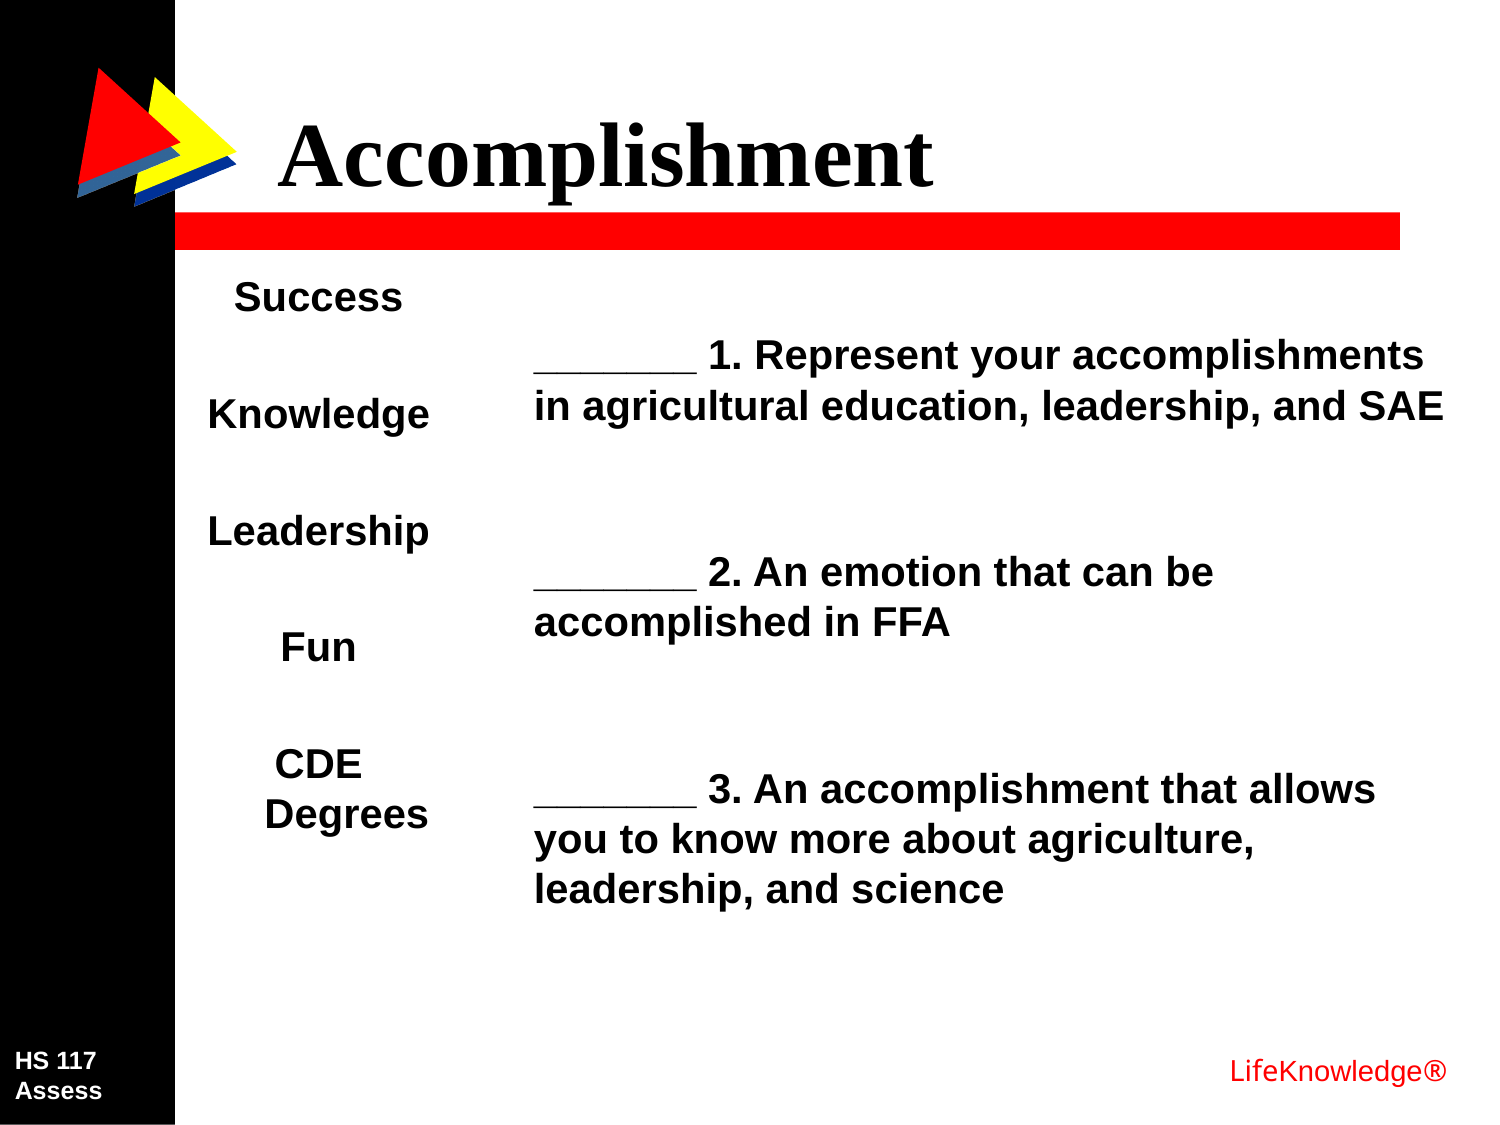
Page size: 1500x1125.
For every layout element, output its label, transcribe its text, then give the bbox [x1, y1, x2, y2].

list Success Knowledge Leadership Fun CDE Degrees [187, 262, 451, 538]
footer LifeKnowledge® [0, 1049, 1463, 1125]
list _______ 1. Represent your accomplishments in agricultural education, leadership, and SAE _______ 2. An emotion that can be accomplished in FFA _______ 3. An accomplishment that allows you to know more about agriculture, leadership, and science [462, 262, 1476, 1076]
text_box HS 117 Assess [0, 1037, 189, 1113]
title Accomplishment [262, 40, 1500, 213]
